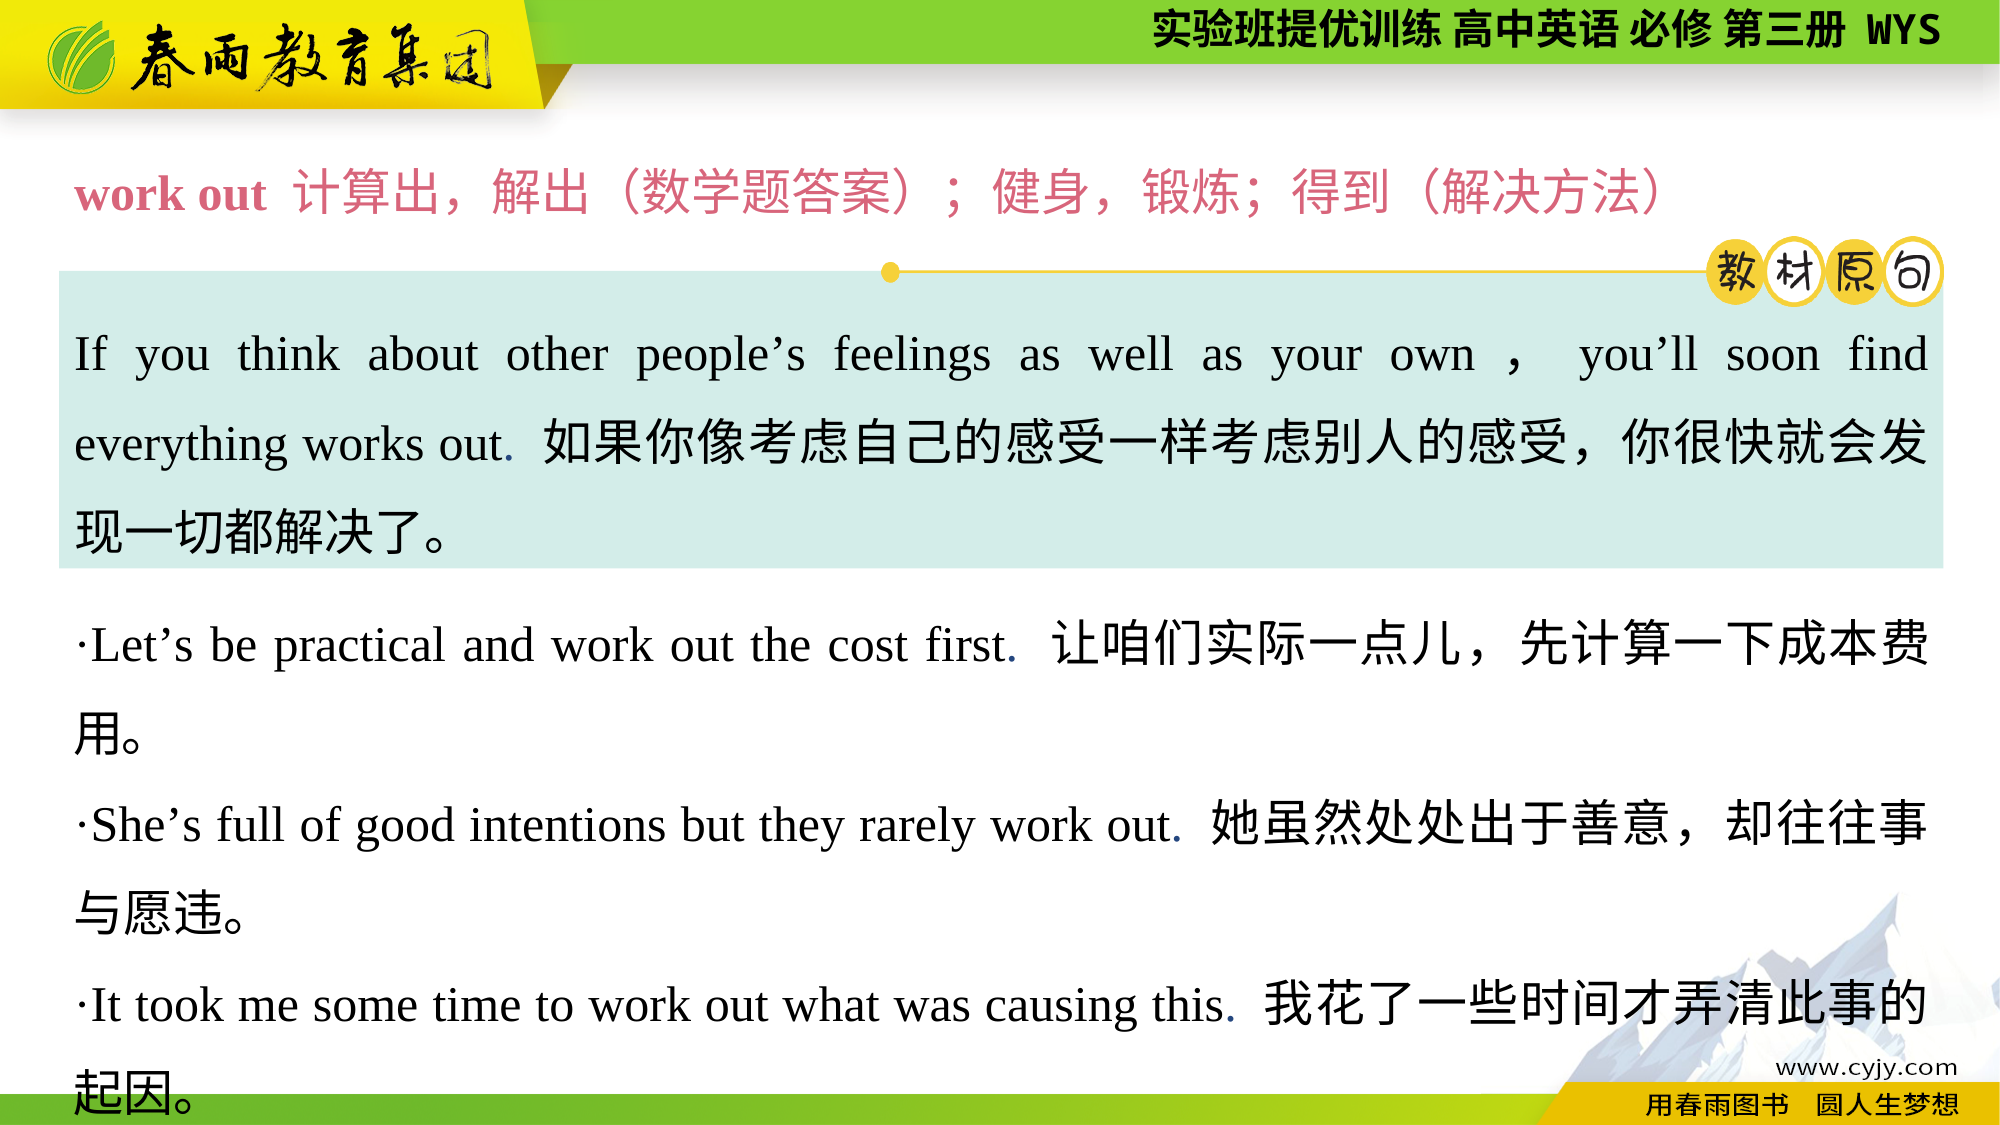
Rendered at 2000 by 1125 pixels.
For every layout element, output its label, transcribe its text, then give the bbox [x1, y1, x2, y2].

list work out 计算出，解出（数学题答案）；健身，锻炼；得到（解决方法） [59, 122, 1944, 217]
picture [0, 0, 2000, 1125]
text_box If you think about other people’s feelings as well as your own，you’ll soon find everything works out. 如果你像考虑自己的感受一样考虑别人的感受，你很快就会发现一切都解决了。 [59, 270, 1944, 569]
text_box ·Let’s be practical and work out the cost first. 让咱们实际一点儿，先计算一下成本费用。 ·She’s full of good intentions but they rarely work out. 她虽然处处出于善意，却往往事与愿违。 ·It took me some time to work out what was causing this. 我花了一些时间才弄清此事的起因。 [59, 574, 1944, 1125]
